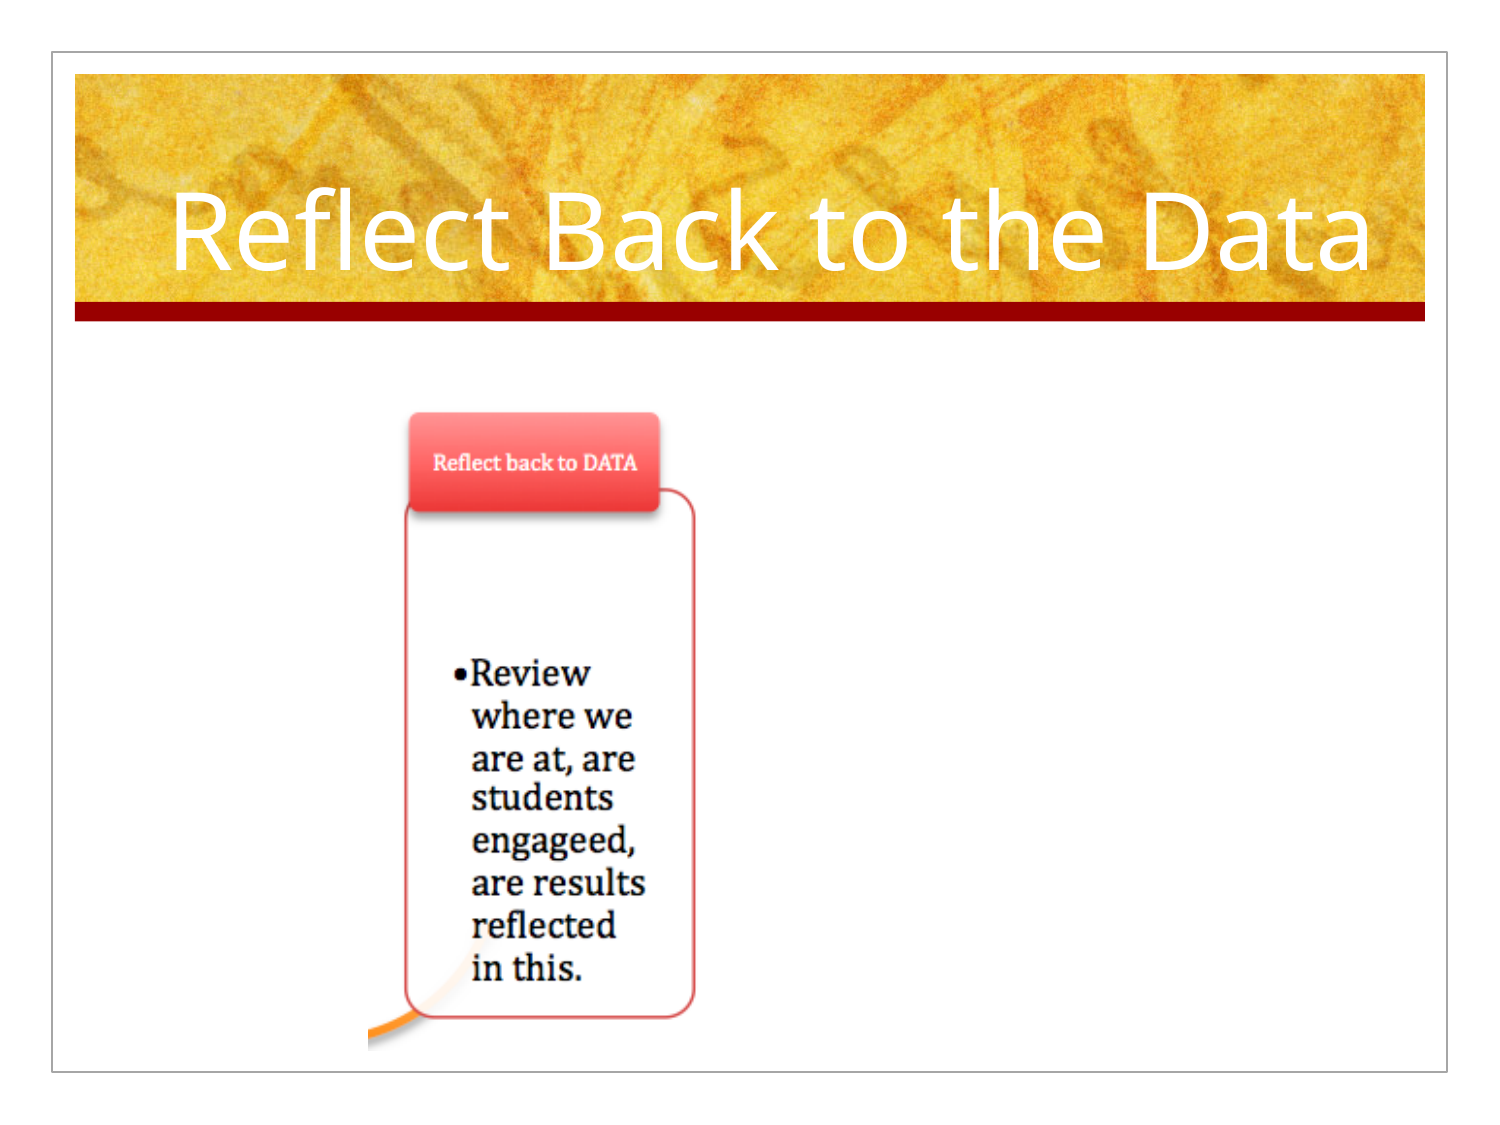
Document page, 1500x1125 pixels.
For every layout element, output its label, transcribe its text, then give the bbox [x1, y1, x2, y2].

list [0, 374, 1092, 1052]
picture [75, 74, 1425, 301]
title Reflect Back to the Data [108, 74, 1392, 292]
